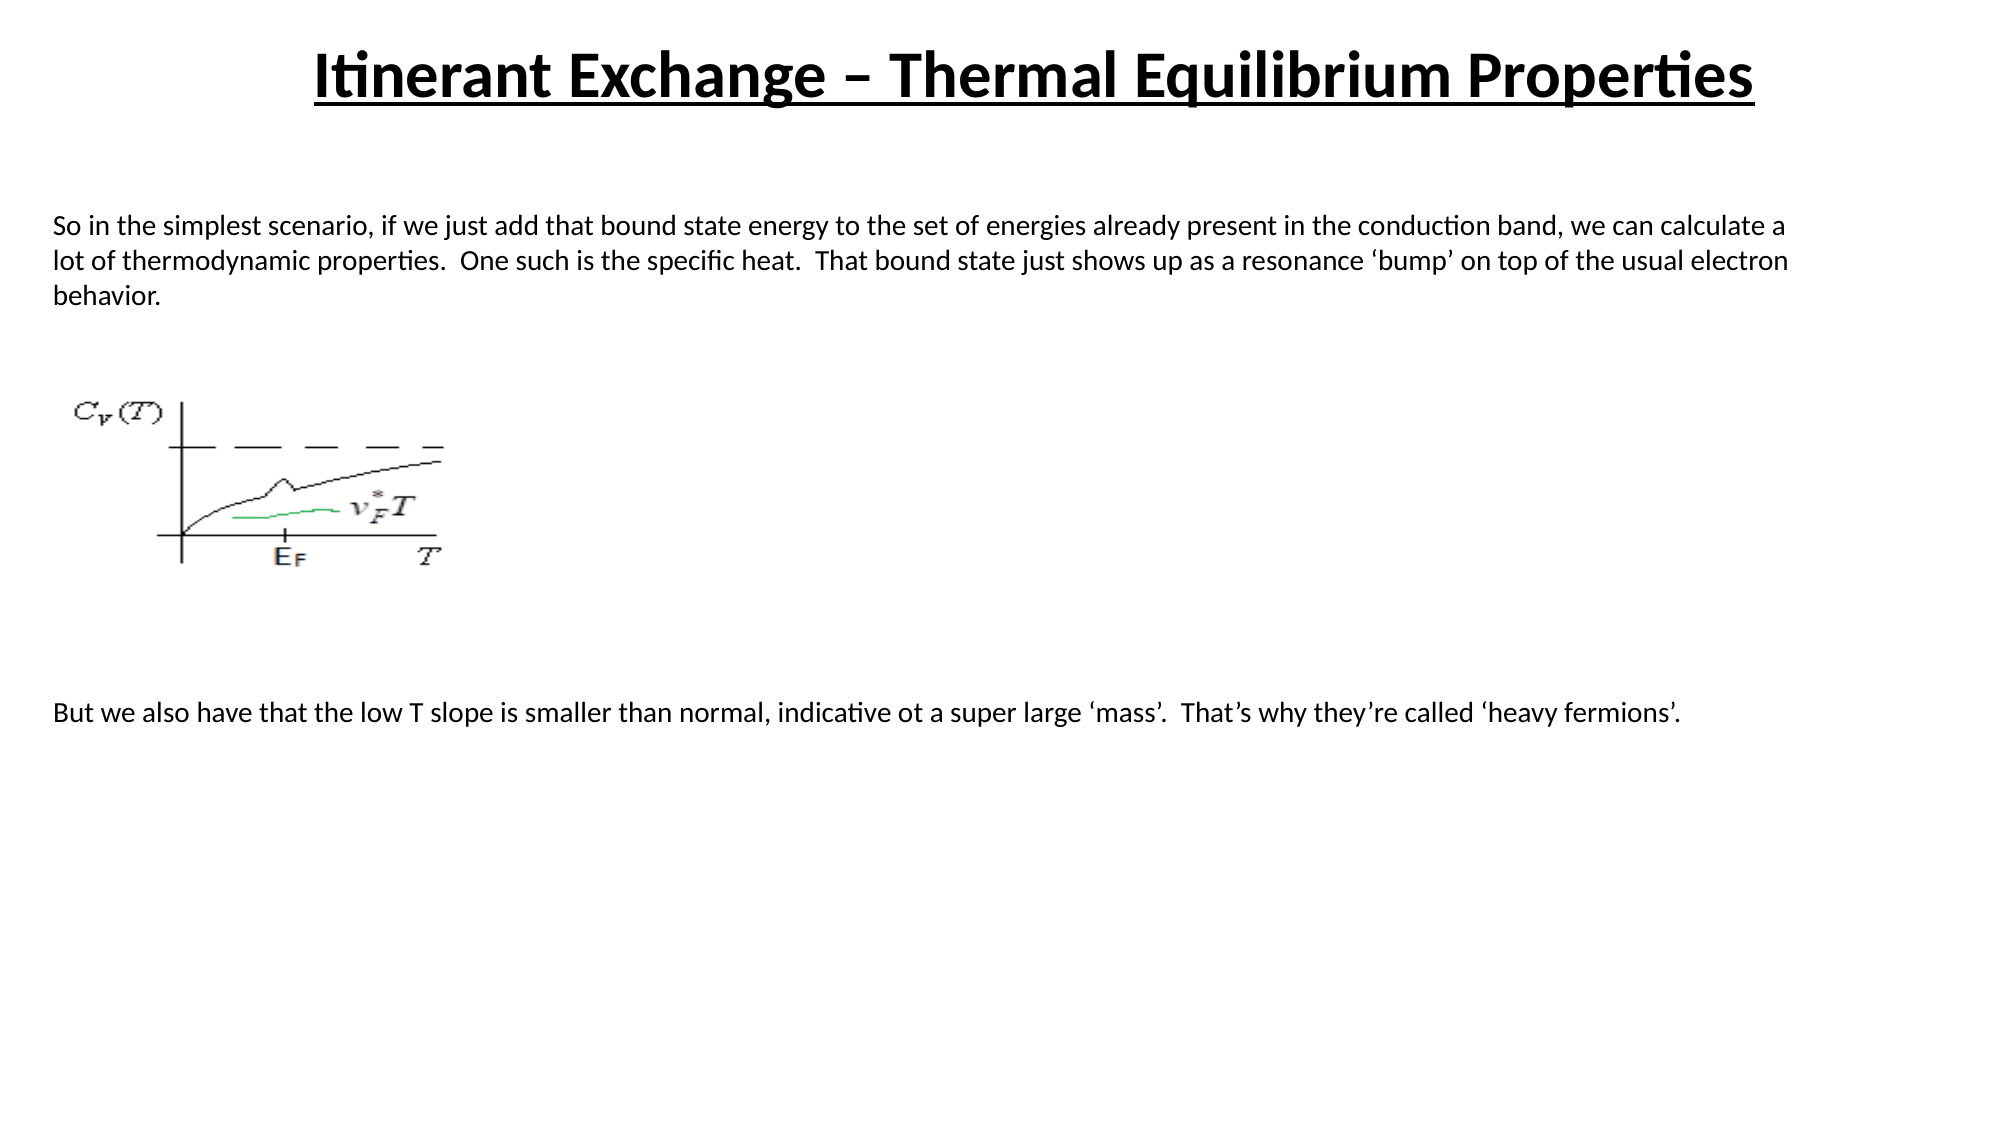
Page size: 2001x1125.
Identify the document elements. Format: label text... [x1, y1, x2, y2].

title Itinerant Exchange – Thermal Equilibrium Properties [162, 19, 1907, 120]
text_box But we also have that the low T slope is smaller than normal, indicative ot a super large ‘mass’. That’s why they’re called ‘heavy fermions’. [38, 686, 1865, 737]
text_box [38, 343, 503, 642]
text_box So in the simplest scenario, if we just add that bound state energy to the set of energies already present in the conduction band, we can calculate a lot of thermodynamic properties. One such is the specific heat. That bound state just shows up as a resonance ‘bump’ on top of the usual electron behavior. [38, 198, 1820, 319]
